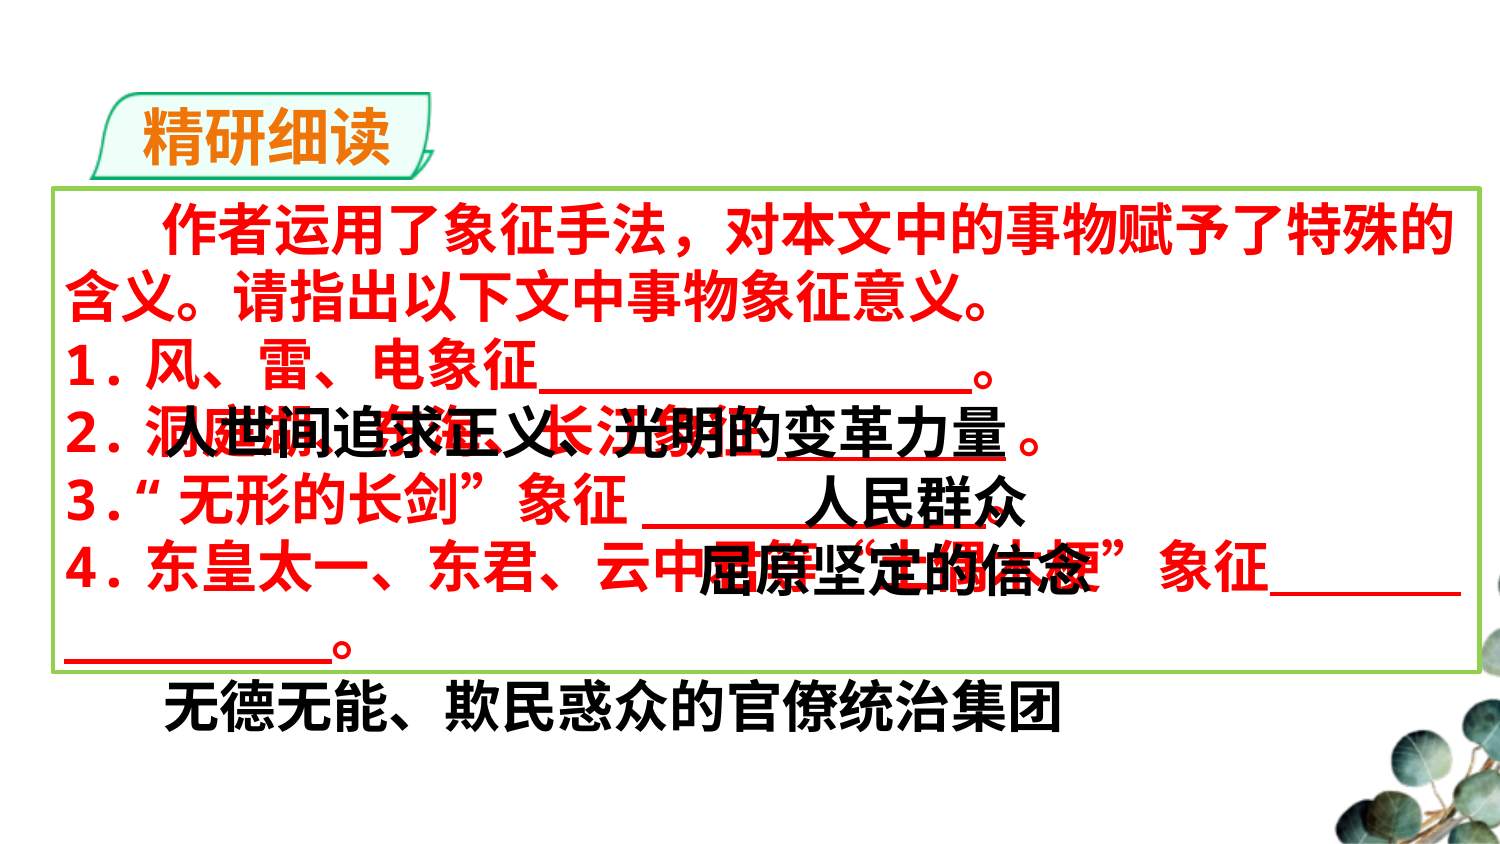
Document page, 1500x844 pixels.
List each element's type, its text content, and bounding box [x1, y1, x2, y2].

text_box 屈原坚定的信念 [687, 529, 1236, 609]
text_box 人世间追求正义、光明的变革力量 [152, 391, 1183, 471]
text_box 无德无能、欺民惑众的官僚统治集团 [152, 665, 1142, 745]
text_box 人民群众 [792, 461, 1170, 529]
picture [89, 92, 435, 180]
picture [1334, 565, 1500, 843]
text_box 作者运用了象征手法，对本文中的事物赋予了特殊的含义。请指出以下文中事物象征意义。 1.风、雷、电象征 。 2.洞庭湖、东海、长江象征 。 3.“无形的长剑”象征 。 4.东皇太一、东君、云中君等“土偶木梗”象征 。 [52, 188, 1480, 672]
